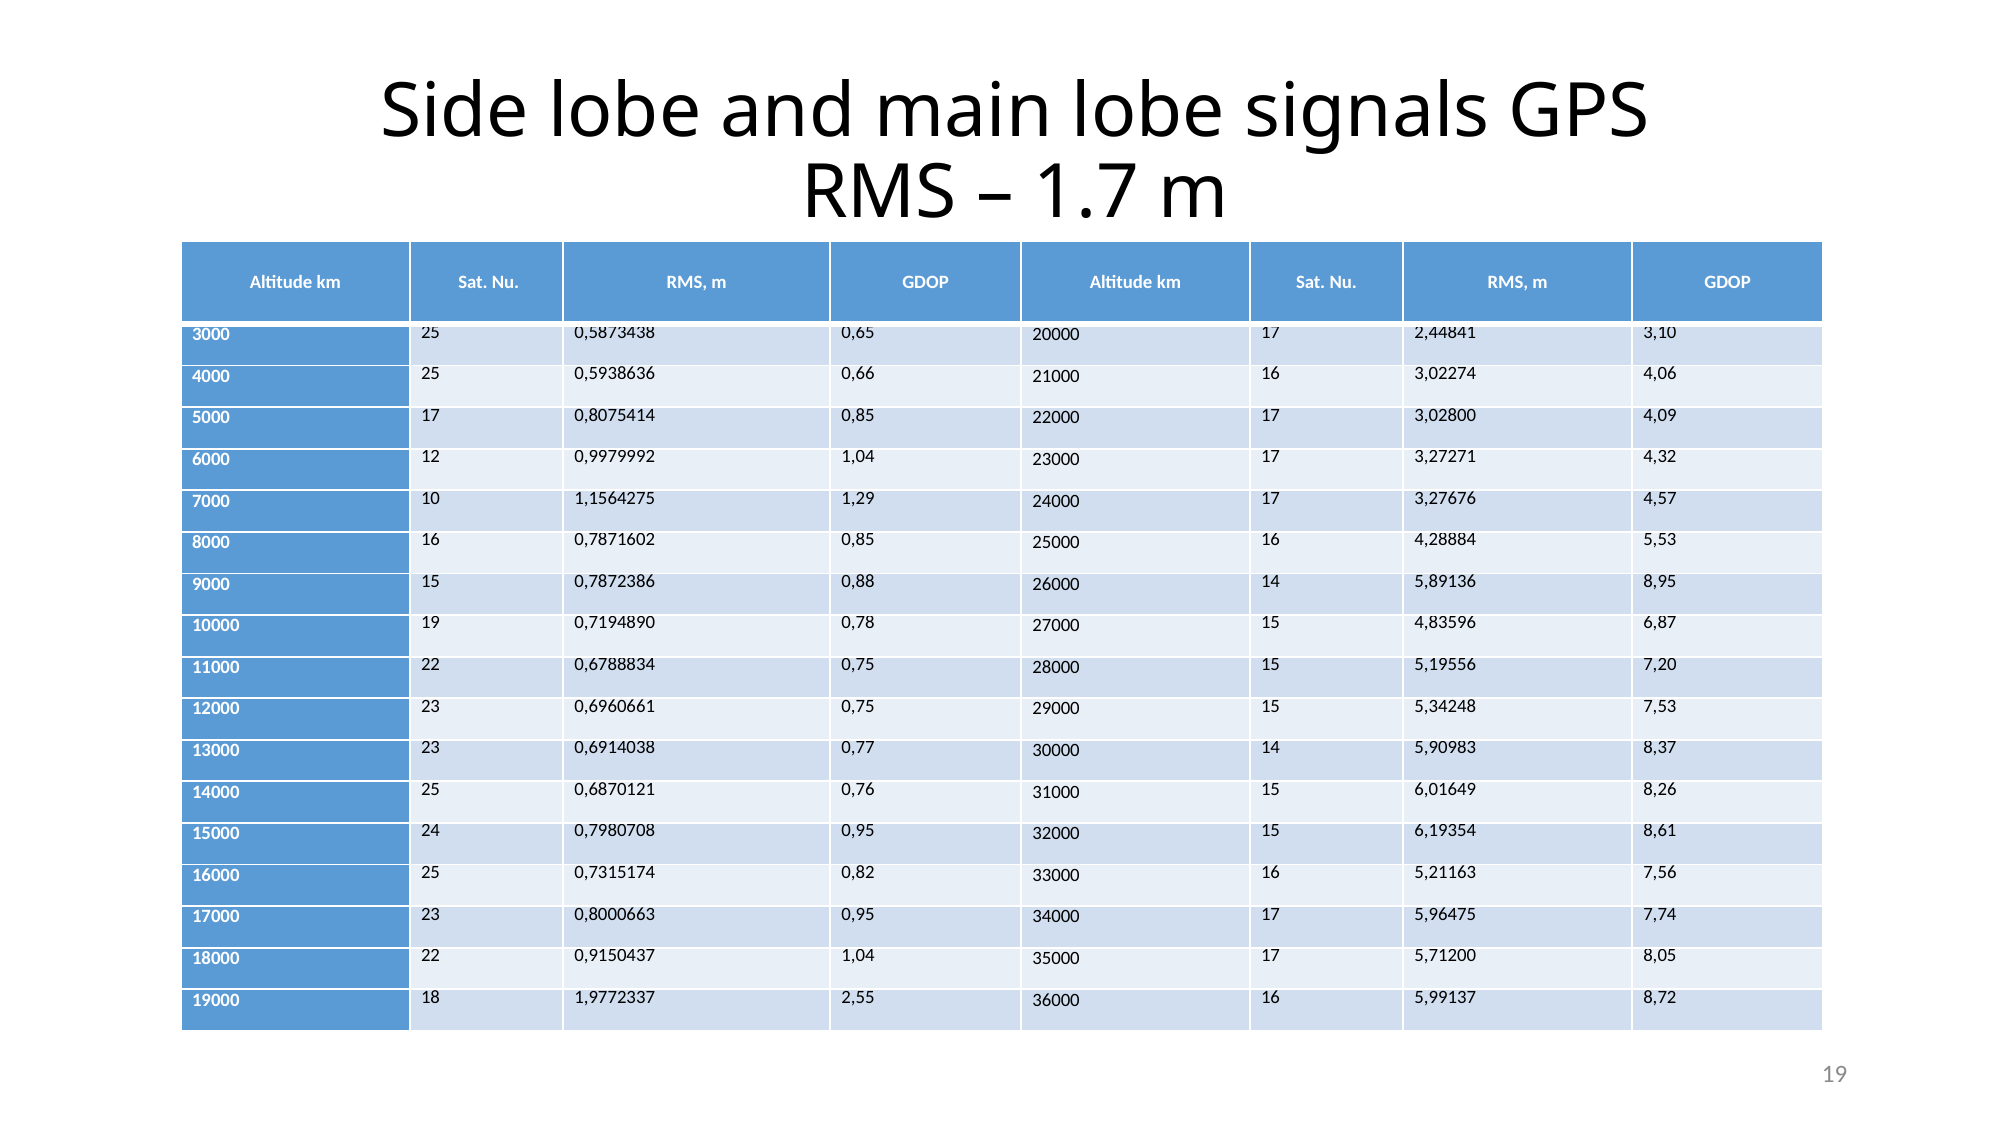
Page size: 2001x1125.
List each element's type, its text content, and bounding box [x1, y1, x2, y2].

table_cell 7,20 [1633, 658, 1822, 697]
table_cell 24 [411, 824, 562, 864]
table_header GDOP [831, 262, 1020, 321]
table_cell 0,8075414 [564, 408, 829, 448]
table_cell 18000 [182, 949, 409, 988]
table_cell 10000 [182, 616, 409, 656]
table_cell 8,26 [1633, 782, 1822, 822]
table_cell 3,02274 [1404, 366, 1631, 406]
table_header Altitude km [1022, 262, 1249, 321]
table_cell 1,1564275 [564, 491, 829, 531]
table_cell 15 [1251, 782, 1402, 822]
table_cell 0,77 [831, 741, 1020, 780]
slide_number 19 [1412, 1042, 1863, 1103]
table_cell 3000 [182, 327, 409, 365]
table_cell 5,19556 [1404, 658, 1631, 697]
table_cell 5,90983 [1404, 741, 1631, 780]
table_cell 11000 [182, 658, 409, 697]
table_cell 0,7315174 [564, 865, 829, 905]
table_cell 25 [411, 327, 562, 365]
table_cell 8,37 [1633, 741, 1822, 780]
table_cell 15000 [182, 824, 409, 864]
table_cell 7,56 [1633, 865, 1822, 905]
table_cell 21000 [1022, 366, 1249, 406]
table_cell 19 [411, 616, 562, 656]
table_cell 31000 [1022, 782, 1249, 822]
table_cell 16000 [182, 865, 409, 905]
table_cell 12000 [182, 699, 409, 739]
table_cell 0,9979992 [564, 450, 829, 489]
table_cell 8,72 [1633, 990, 1822, 1030]
table_cell 5000 [182, 408, 409, 448]
table_cell 0,82 [831, 865, 1020, 905]
table_cell 5,99137 [1404, 990, 1631, 1030]
table_cell 6,01649 [1404, 782, 1631, 822]
table_cell 16 [1251, 990, 1402, 1030]
table_cell 15 [411, 574, 562, 614]
table_cell 6000 [182, 450, 409, 489]
table_header Sat. Nu. [411, 262, 562, 321]
table_cell 34000 [1022, 907, 1249, 947]
table_cell 18 [411, 990, 562, 1030]
table_cell 30000 [1022, 741, 1249, 780]
table_cell 1,04 [831, 949, 1020, 988]
table_cell 33000 [1022, 865, 1249, 905]
table_cell 7,74 [1633, 907, 1822, 947]
table_cell 17 [1251, 907, 1402, 947]
table_cell 5,34248 [1404, 699, 1631, 739]
table_cell 26000 [1022, 574, 1249, 614]
table_cell 8,95 [1633, 574, 1822, 614]
table_cell 0,7872386 [564, 574, 829, 614]
table_cell 6,87 [1633, 616, 1822, 656]
table_header Altitude km [182, 262, 409, 321]
table_cell 0,75 [831, 699, 1020, 739]
table_cell 5,53 [1633, 533, 1822, 573]
table_cell 1,29 [831, 491, 1020, 531]
table_cell 29000 [1022, 699, 1249, 739]
table_cell 1,04 [831, 450, 1020, 489]
table_cell 0,95 [831, 824, 1020, 864]
table_cell 7000 [182, 491, 409, 531]
table_cell 4,28884 [1404, 533, 1631, 573]
table_cell 23 [411, 907, 562, 947]
table_cell 14 [1251, 741, 1402, 780]
table_cell 36000 [1022, 990, 1249, 1030]
table_cell 3,02800 [1404, 408, 1631, 448]
table_cell 0,78 [831, 616, 1020, 656]
table_cell 7,53 [1633, 699, 1822, 739]
table_cell 4,57 [1633, 491, 1822, 531]
table_cell 4,32 [1633, 450, 1822, 489]
table_cell 0,6914038 [564, 741, 829, 780]
table_cell 32000 [1022, 824, 1249, 864]
table_header GDOP [1633, 262, 1822, 321]
table_cell 20000 [1022, 327, 1249, 365]
table_cell 2,55 [831, 990, 1020, 1030]
table_cell 0,7194890 [564, 616, 829, 656]
table_cell 15 [1251, 699, 1402, 739]
table_cell 17 [1251, 408, 1402, 448]
table_cell 12 [411, 450, 562, 489]
table_cell 0,75 [831, 658, 1020, 697]
title Side lobe and main lobe signals GPS RMS – 1.7 m [152, 44, 1878, 262]
table_cell 23 [411, 699, 562, 739]
table_cell 5,89136 [1404, 574, 1631, 614]
table_cell 4,06 [1633, 366, 1822, 406]
table_cell 0,7871602 [564, 533, 829, 573]
table_cell 0,88 [831, 574, 1020, 614]
table_cell 22000 [1022, 408, 1249, 448]
table_cell 28000 [1022, 658, 1249, 697]
table_cell 17 [1251, 327, 1402, 365]
table_cell 16 [411, 533, 562, 573]
table_cell 0,7980708 [564, 824, 829, 864]
table_cell 15 [1251, 824, 1402, 864]
table_cell 23 [411, 741, 562, 780]
table_header RMS, m [1404, 262, 1631, 321]
table_cell 0,95 [831, 907, 1020, 947]
table_cell 23000 [1022, 450, 1249, 489]
table_cell 6,19354 [1404, 824, 1631, 864]
table_cell 13000 [182, 741, 409, 780]
table_cell 5,21163 [1404, 865, 1631, 905]
table_cell 8000 [182, 533, 409, 573]
table_cell 8,61 [1633, 824, 1822, 864]
table_cell 15 [1251, 658, 1402, 697]
table_cell 0,6960661 [564, 699, 829, 739]
table_cell 2,44841 [1404, 327, 1631, 365]
table_cell 4,09 [1633, 408, 1822, 448]
table_cell 4,83596 [1404, 616, 1631, 656]
table_cell 0,5873438 [564, 327, 829, 365]
table_cell 25 [411, 865, 562, 905]
table_cell 0,85 [831, 533, 1020, 573]
table_cell 3,27271 [1404, 450, 1631, 489]
table_cell 10 [411, 491, 562, 531]
table_cell 0,6788834 [564, 658, 829, 697]
table_cell 3,27676 [1404, 491, 1631, 531]
table_cell 14000 [182, 782, 409, 822]
table_cell 17 [411, 408, 562, 448]
table_cell 15 [1251, 616, 1402, 656]
table_cell 25 [411, 366, 562, 406]
table_cell 0,9150437 [564, 949, 829, 988]
table_cell 22 [411, 658, 562, 697]
table_cell 16 [1251, 366, 1402, 406]
table_cell 0,76 [831, 782, 1020, 822]
table_cell 8,05 [1633, 949, 1822, 988]
table_cell 25000 [1022, 533, 1249, 573]
table_cell 17 [1251, 450, 1402, 489]
table_cell 5,71200 [1404, 949, 1631, 988]
table_cell 16 [1251, 533, 1402, 573]
table_cell 0,85 [831, 408, 1020, 448]
table_cell 14 [1251, 574, 1402, 614]
table_cell 0,65 [831, 327, 1020, 365]
table_cell 35000 [1022, 949, 1249, 988]
table_cell 17000 [182, 907, 409, 947]
table_cell 0,6870121 [564, 782, 829, 822]
table_cell 16 [1251, 865, 1402, 905]
table_cell 0,5938636 [564, 366, 829, 406]
table_header Sat. Nu. [1251, 262, 1402, 321]
table_cell 25 [411, 782, 562, 822]
table_cell 17 [1251, 949, 1402, 988]
table_cell 5,96475 [1404, 907, 1631, 947]
table_cell 24000 [1022, 491, 1249, 531]
table_header RMS, m [564, 262, 829, 321]
table_cell 1,9772337 [564, 990, 829, 1030]
table_cell 0,66 [831, 366, 1020, 406]
table_cell 9000 [182, 574, 409, 614]
table_cell 0,8000663 [564, 907, 829, 947]
table_cell 4000 [182, 366, 409, 406]
table_cell 27000 [1022, 616, 1249, 656]
table_cell 22 [411, 949, 562, 988]
table_cell 17 [1251, 491, 1402, 531]
table_cell 3,10 [1633, 327, 1822, 365]
table_cell 19000 [182, 990, 409, 1030]
